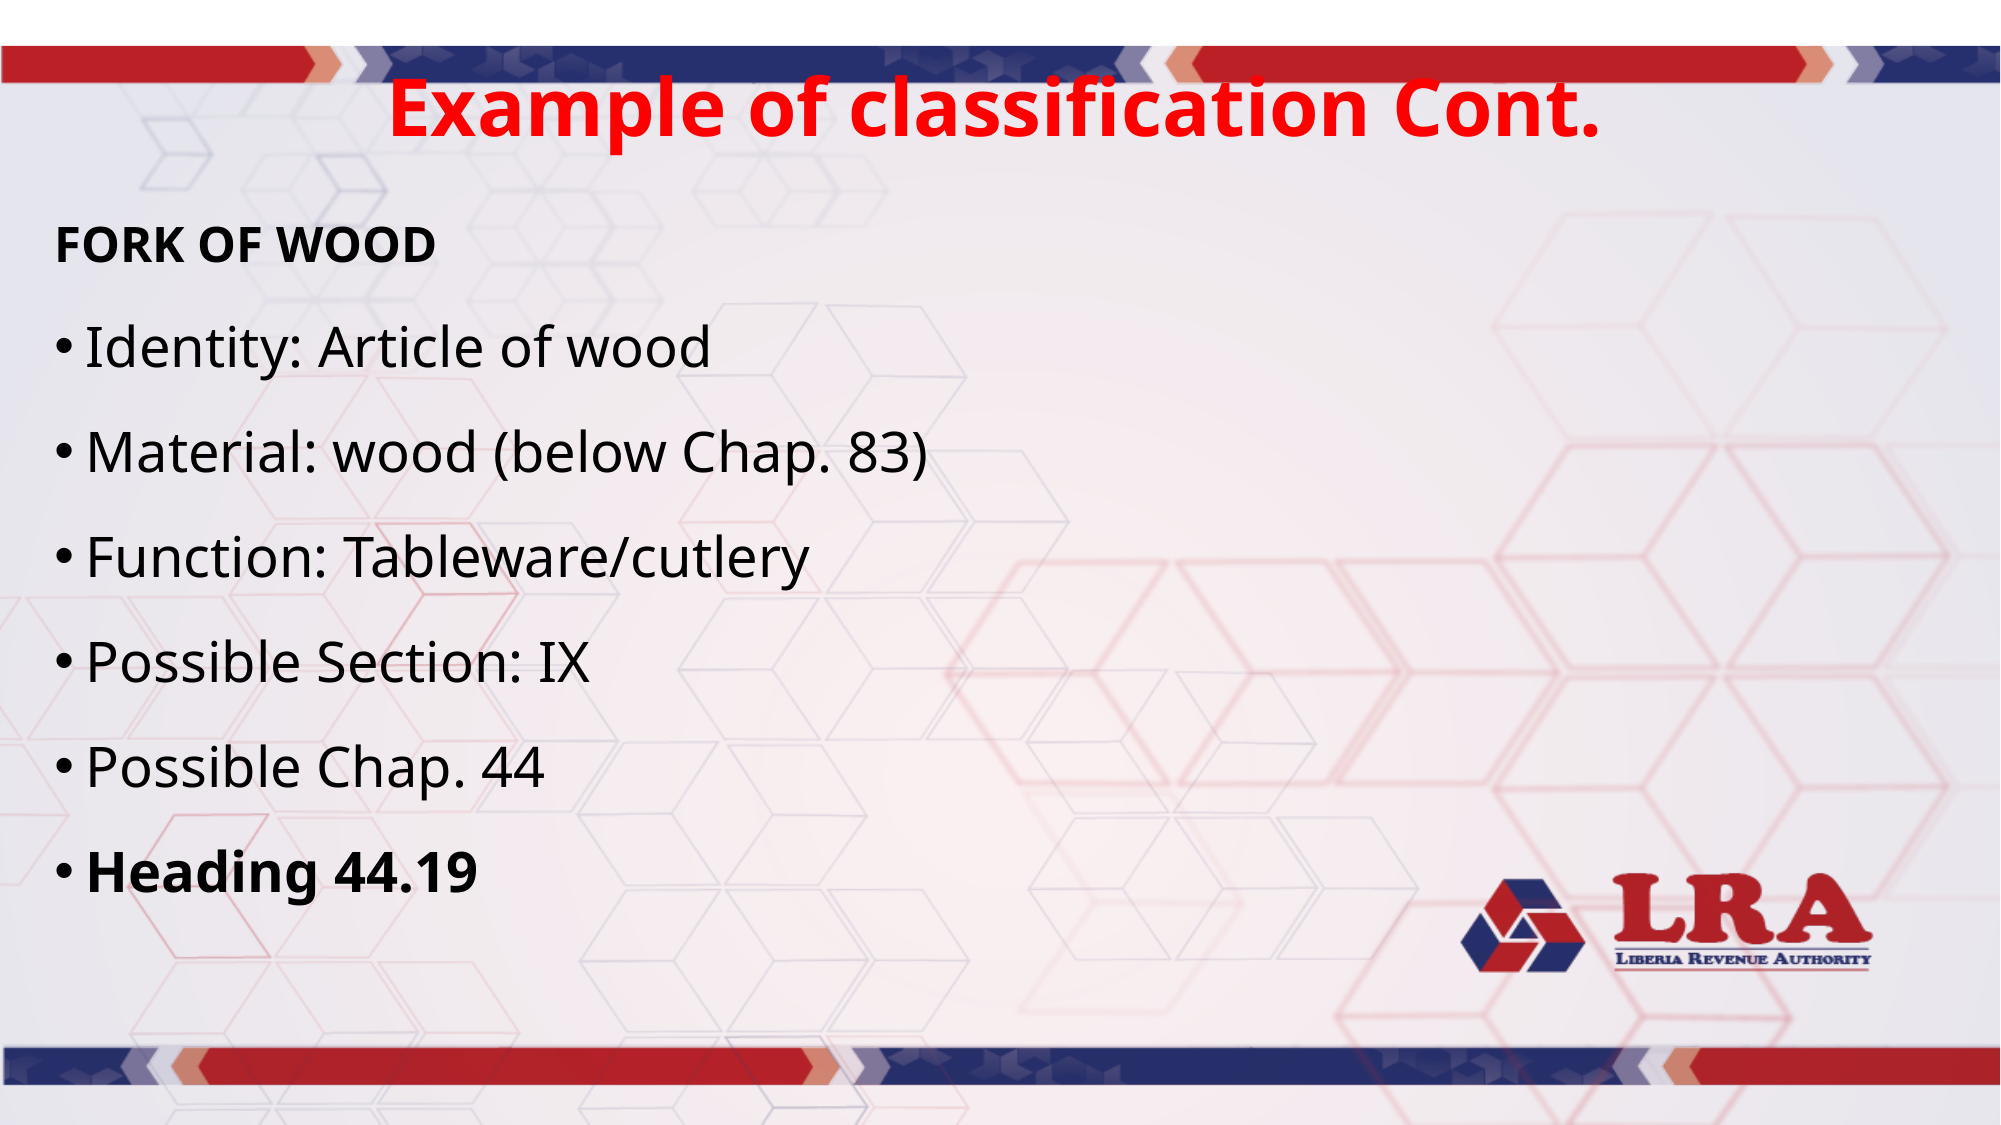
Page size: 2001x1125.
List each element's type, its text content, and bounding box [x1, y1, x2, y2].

title Example of classification Cont. [31, 59, 1958, 162]
list FORK OF WOOD Identity: Article of wood Material: wood (below Chap. 83) Function: Tableware/cutlery Possible Section: IX Possible Chap. 44 Heading 44.19 [39, 149, 1970, 1125]
picture [0, 0, 2001, 1125]
